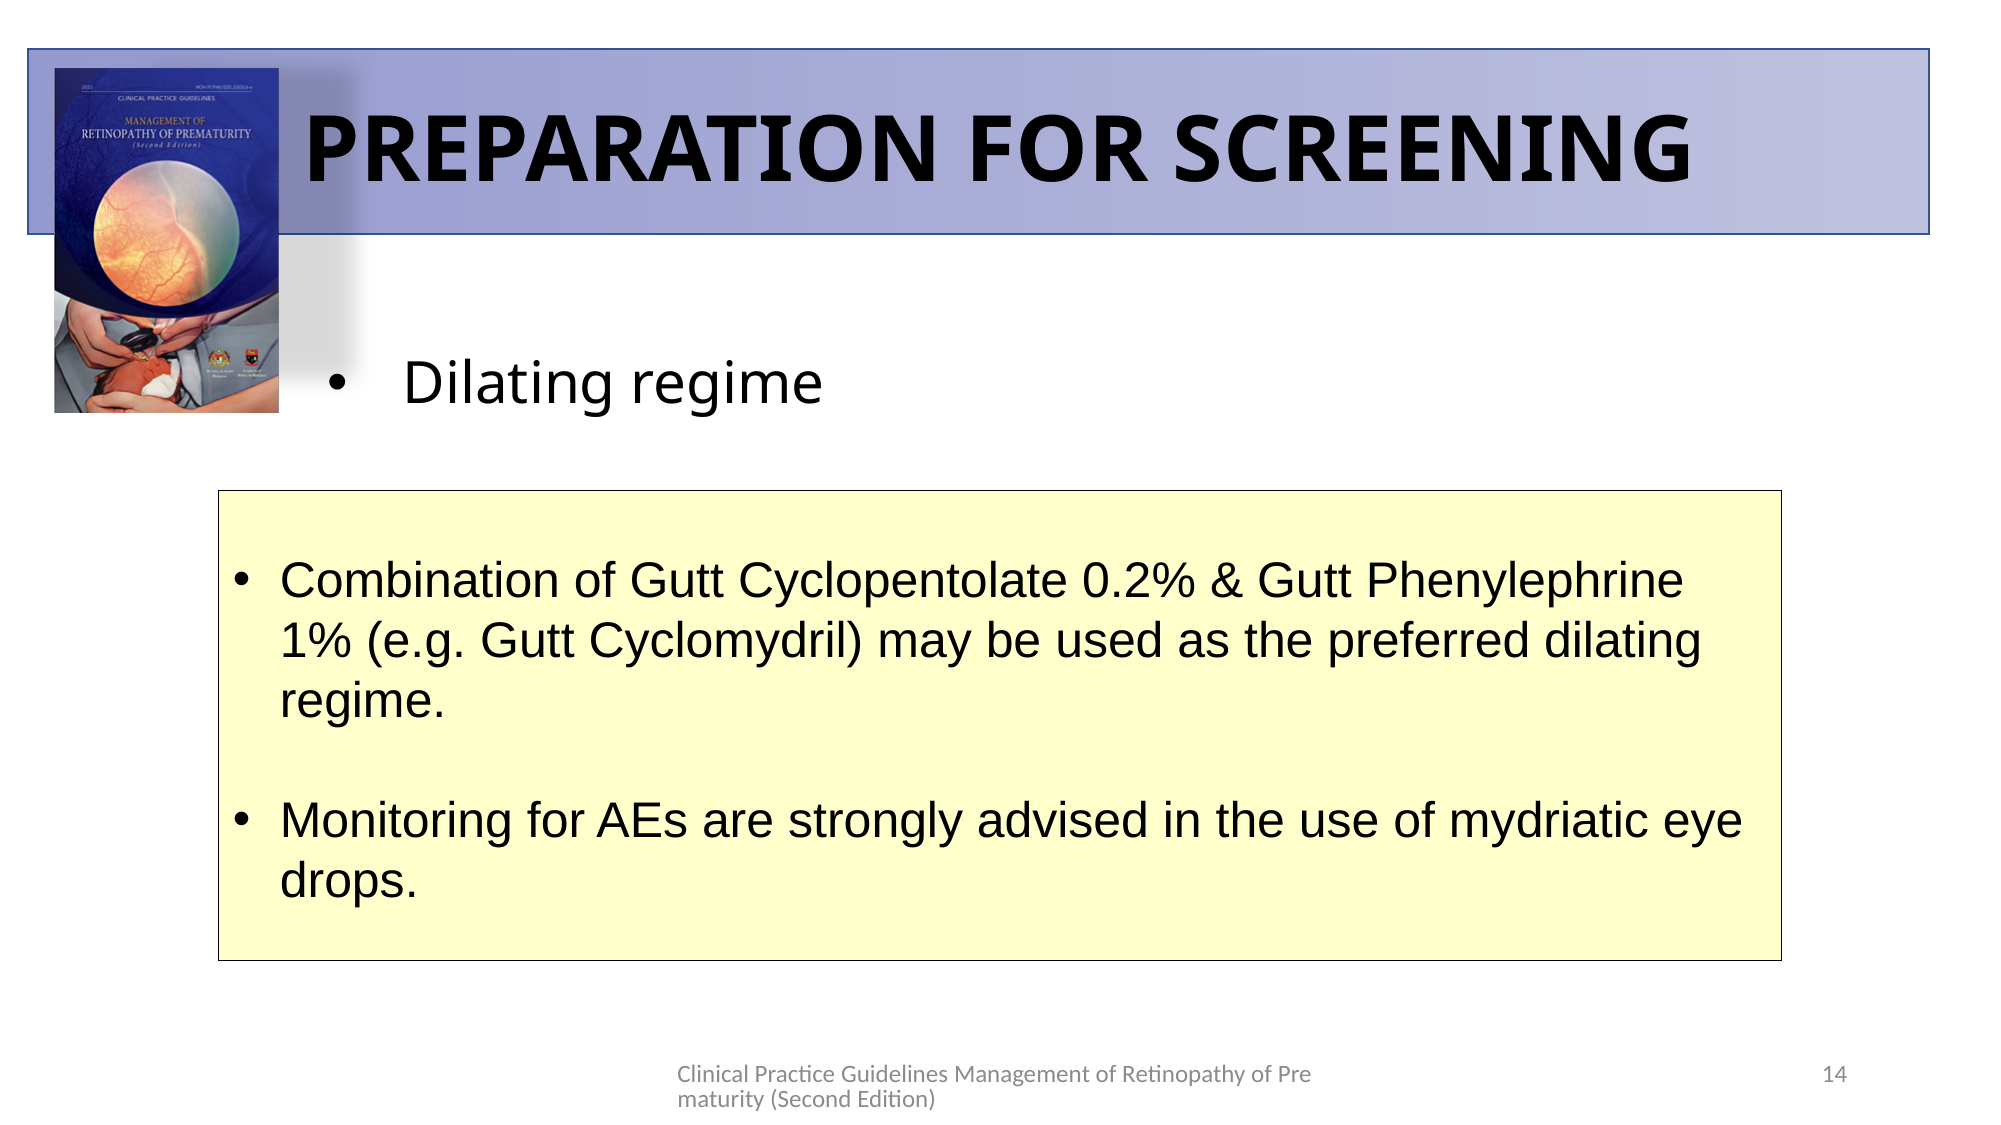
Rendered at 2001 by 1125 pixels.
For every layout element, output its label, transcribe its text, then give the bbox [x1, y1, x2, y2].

footer Clinical Practice Guidelines Management of Retinopathy of Prematurity (Second Edition) [662, 1042, 1338, 1103]
title PREPARATION FOR SCREENING [386, 71, 1863, 233]
text_box [27, 48, 54, 235]
slide_number 14 [1412, 1042, 1863, 1103]
list Dilating regime [312, 255, 2000, 959]
text_box Combination of Gutt Cyclopentolate 0.2% & Gutt Phenylephrine 1% (e.g. Gutt Cyclomydril) may be used as the preferred dilating regime. Monitoring for AEs are strongly advised in the use of mydriatic eye drops. [218, 490, 1782, 961]
picture [54, 37, 386, 413]
text_box [386, 48, 1930, 235]
